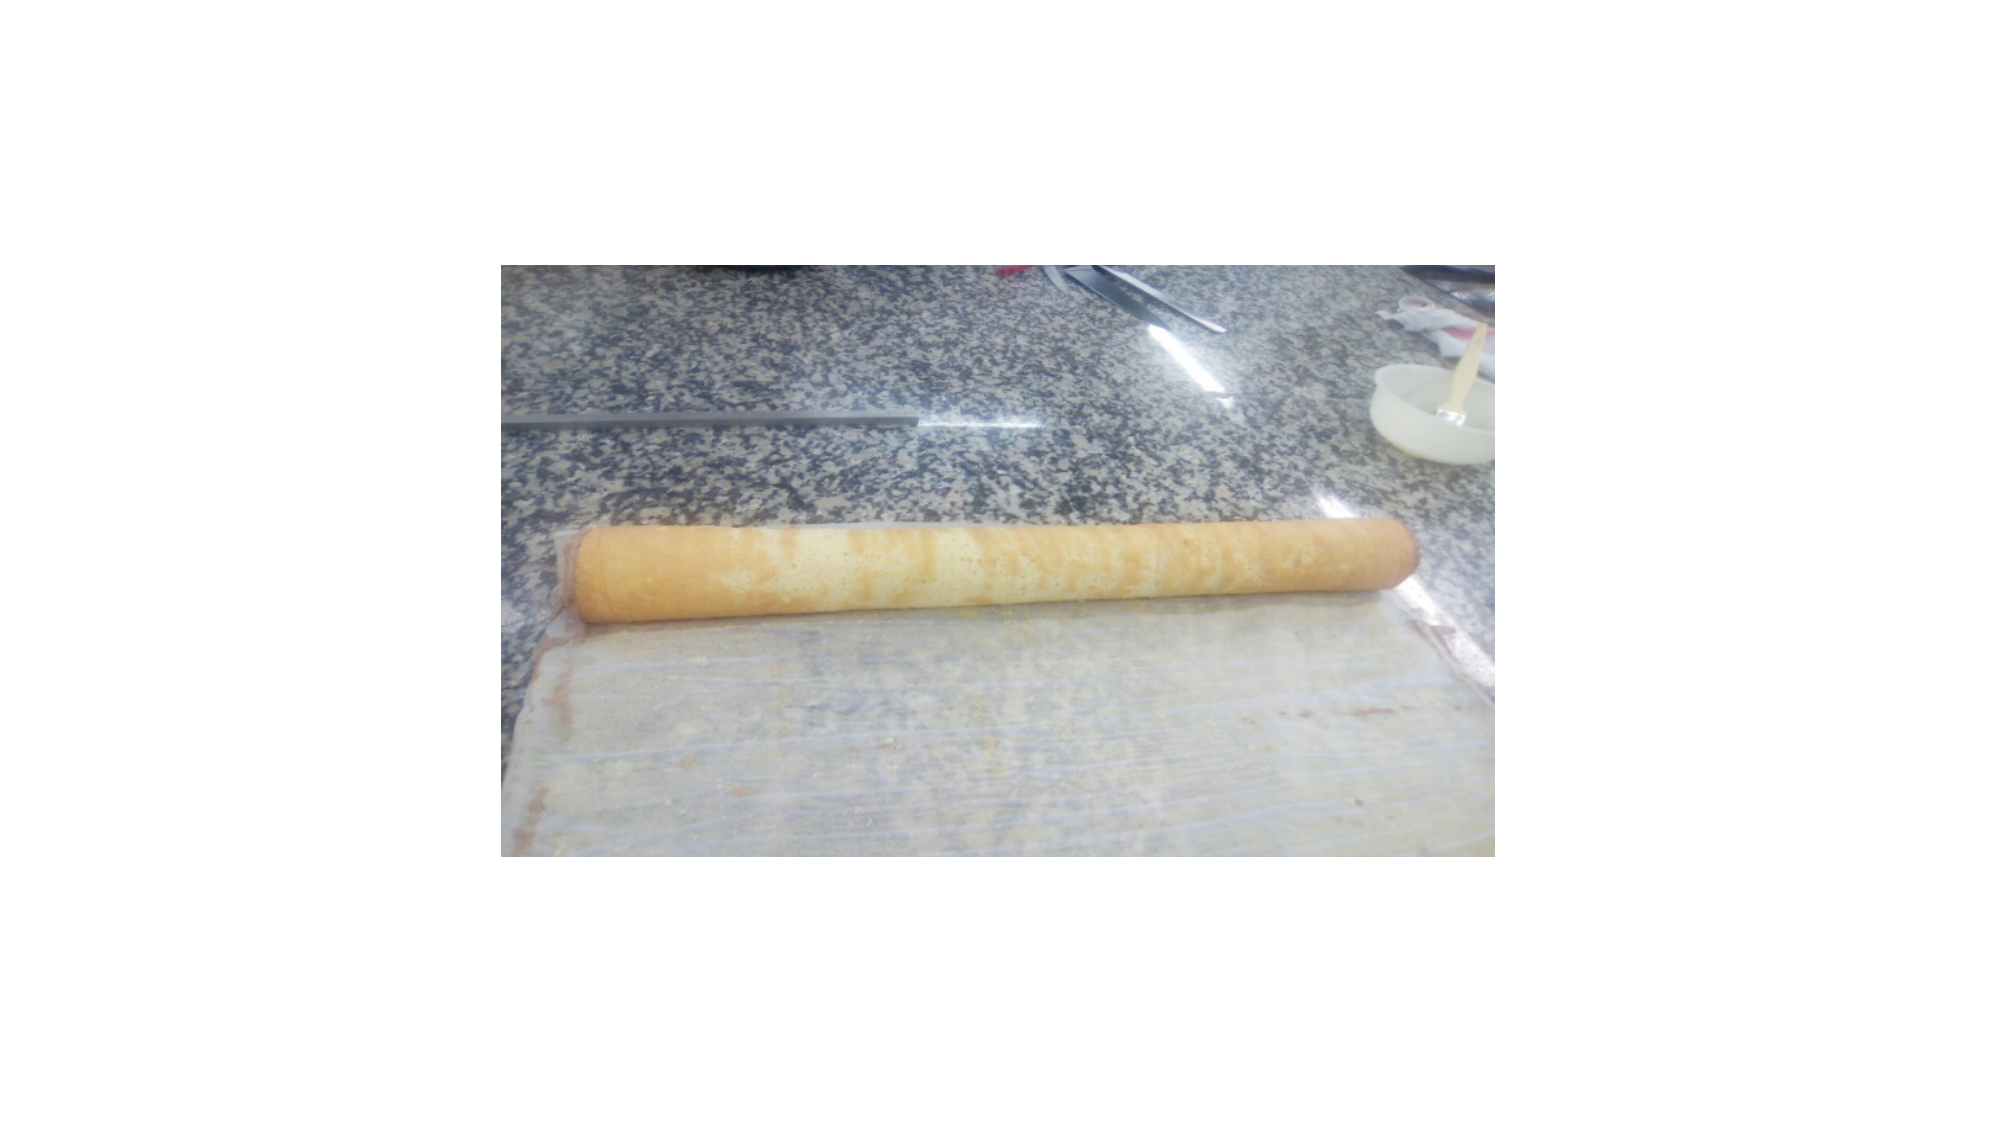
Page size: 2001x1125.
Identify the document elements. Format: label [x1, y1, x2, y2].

list [501, 265, 1495, 857]
